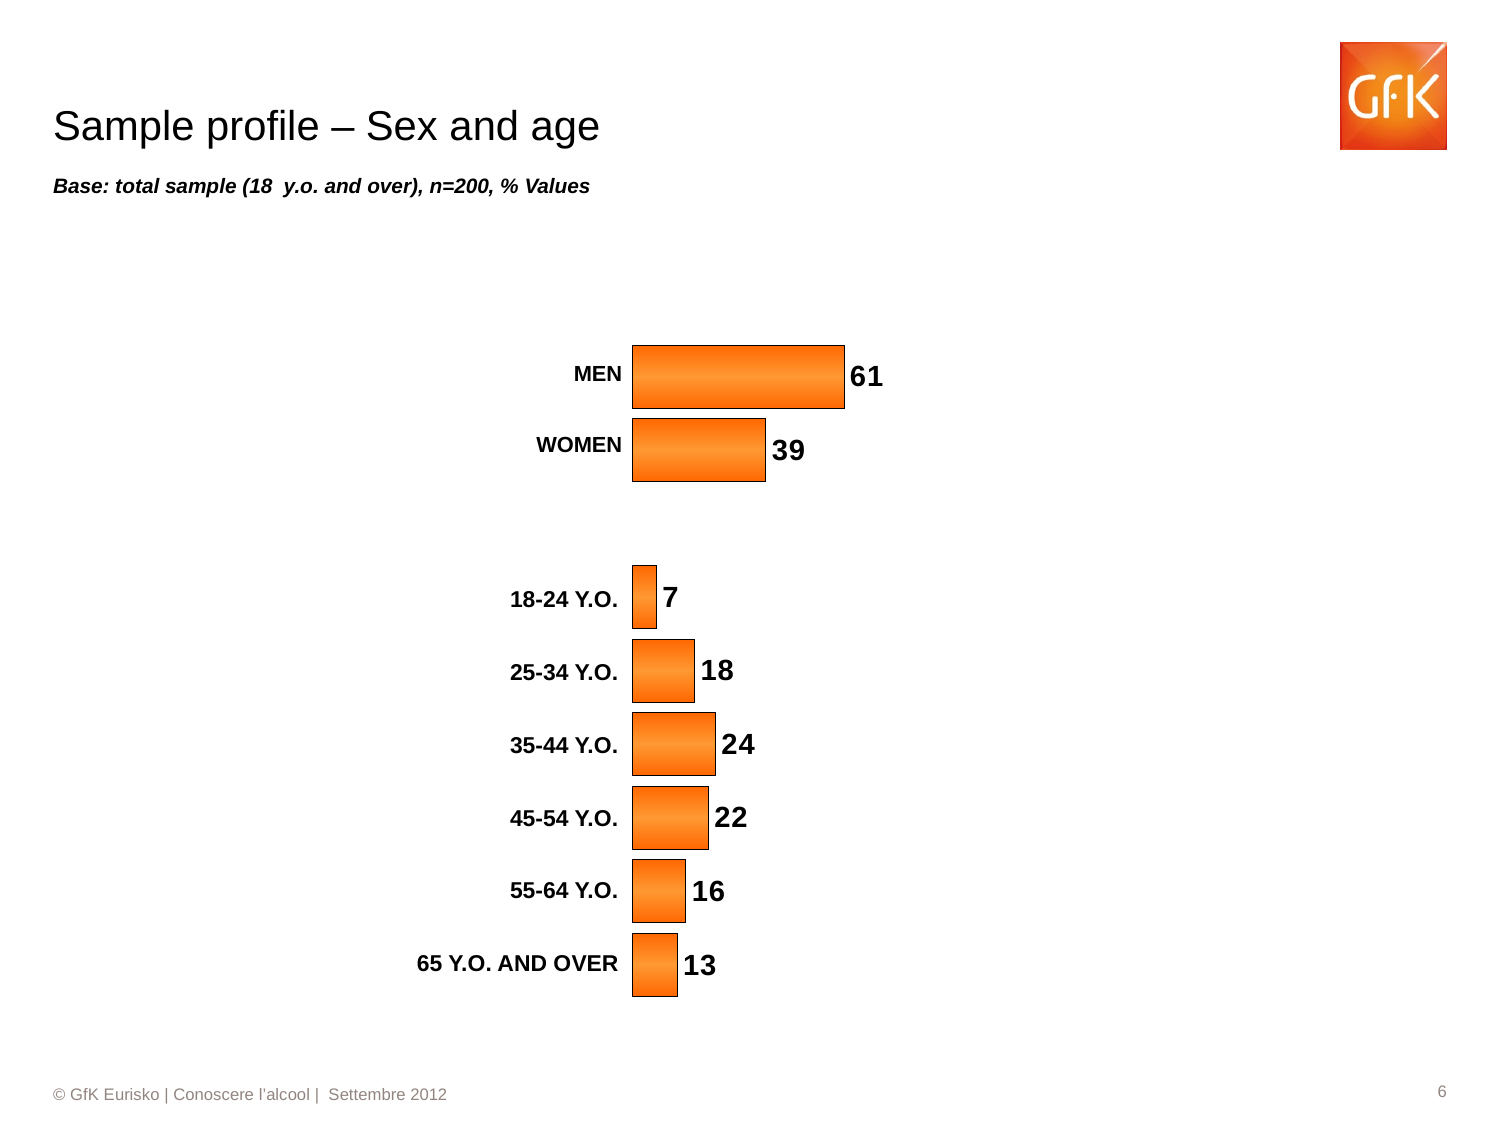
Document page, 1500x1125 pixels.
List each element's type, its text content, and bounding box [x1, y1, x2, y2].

title Sample profile – Sex and age [53, 42, 1188, 149]
table_cell 25-34 Y.O. [314, 635, 602, 708]
text_box Base: total sample (18 y.o. and over), n=200, % Values [53, 172, 621, 198]
table_cell 55-64 Y.O. [314, 854, 602, 927]
chart [607, 314, 1064, 1095]
table_cell 65 Y.O. AND OVER [314, 927, 602, 999]
table_cell WOMEN [372, 409, 602, 480]
table_cell 35-44 Y.O. [314, 708, 602, 781]
table_header 18-24 Y.O. [314, 563, 602, 635]
table_header MEN [372, 338, 602, 409]
picture [1340, 42, 1447, 150]
table_cell 45-54 Y.O. [314, 781, 602, 854]
